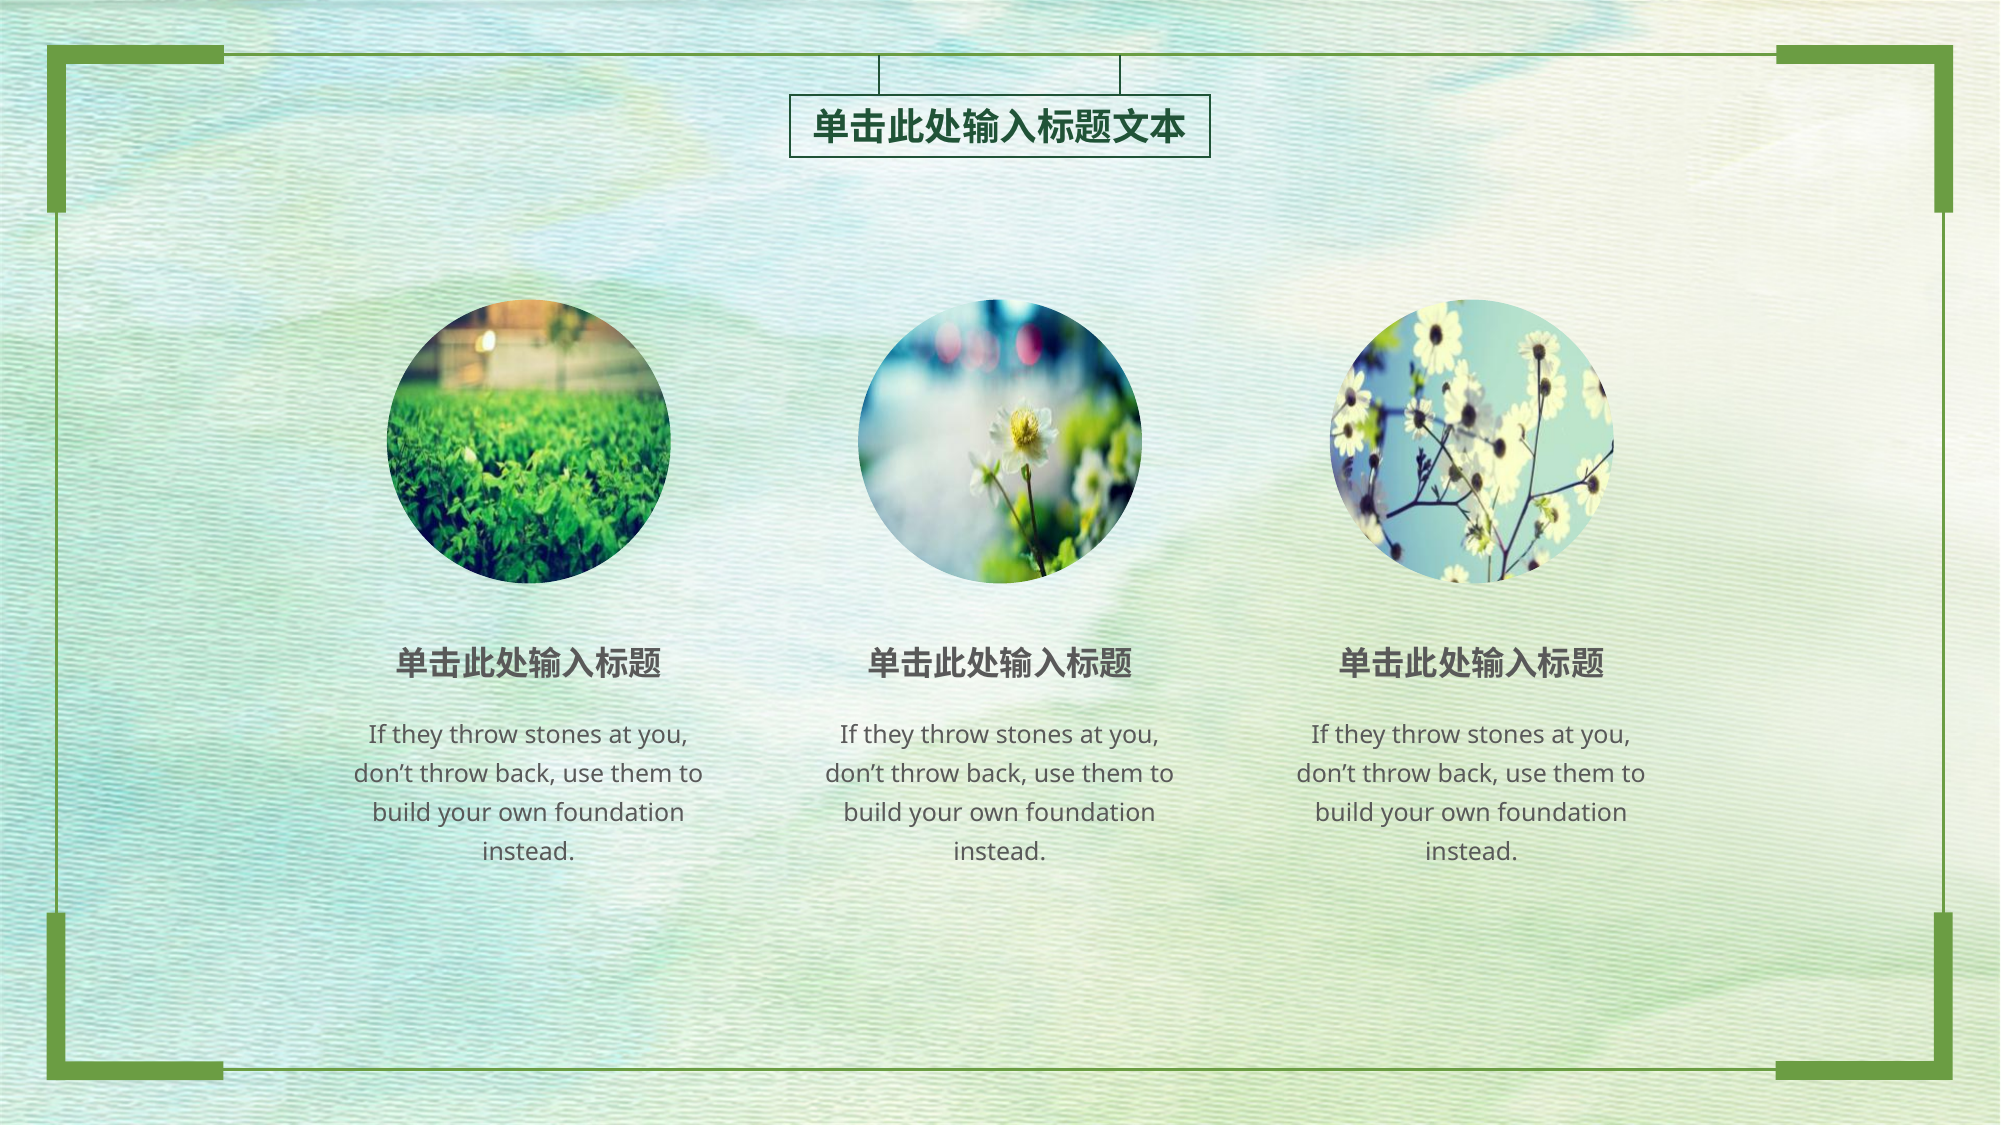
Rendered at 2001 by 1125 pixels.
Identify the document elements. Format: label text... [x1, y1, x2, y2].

text_box [857, 298, 1144, 585]
text_box If they throw stones at you, don’t throw back, use them to build your own foundation instead. [797, 701, 1203, 873]
picture [0, 0, 2001, 1125]
text_box [1328, 298, 1615, 585]
text_box 单击此处输入标题 [374, 634, 684, 690]
text_box If they throw stones at you, don’t throw back, use them to build your own foundation instead. [326, 701, 732, 873]
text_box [1775, 912, 1953, 1080]
text_box [55, 54, 1944, 1071]
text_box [47, 45, 225, 213]
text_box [789, 54, 1210, 157]
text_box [46, 912, 224, 1080]
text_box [1776, 45, 1954, 213]
text_box 单击此处输入标题 [1317, 634, 1627, 690]
text_box 单击此处输入标题 [845, 634, 1155, 690]
text_box [385, 298, 672, 585]
text_box If they throw stones at you, don’t throw back, use them to build your own foundation instead. [1268, 701, 1675, 873]
